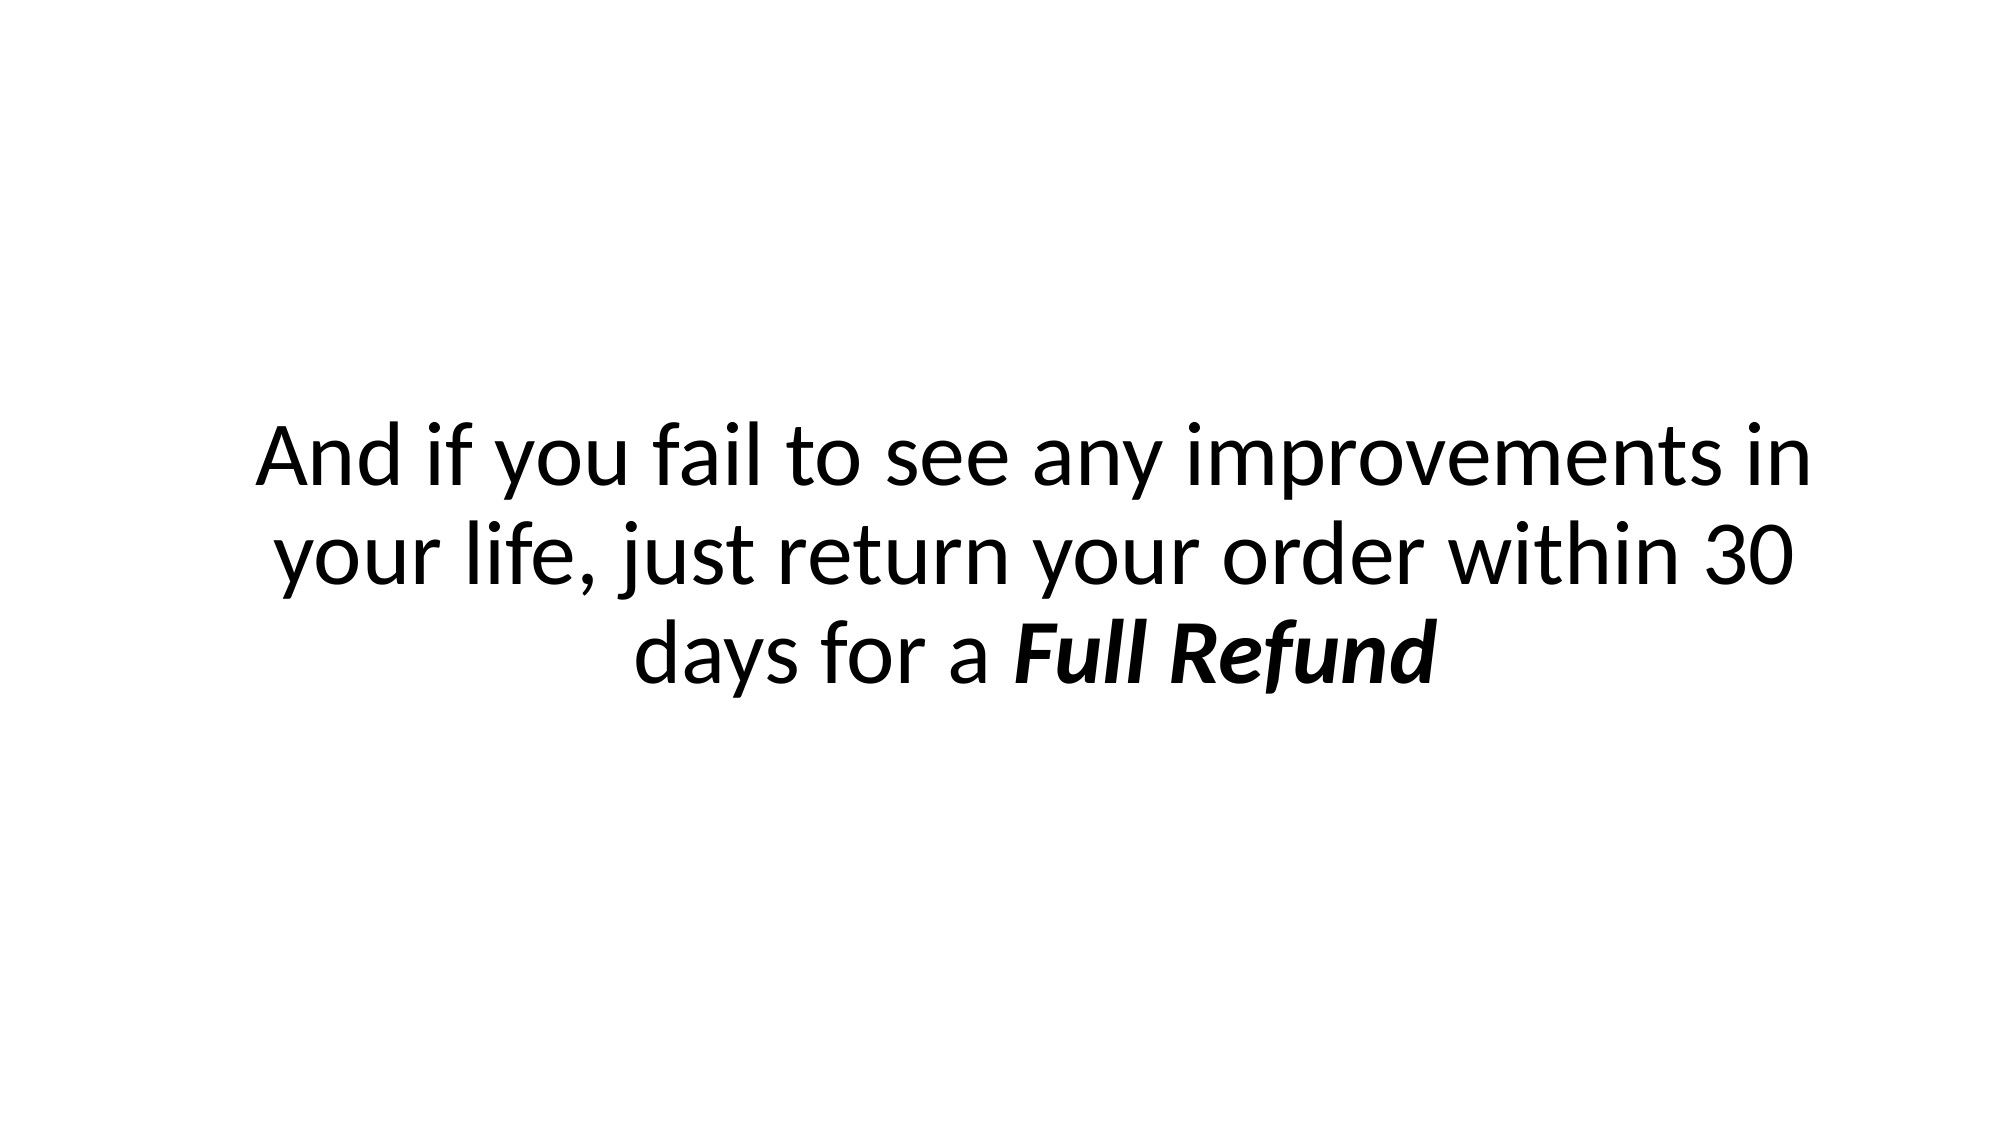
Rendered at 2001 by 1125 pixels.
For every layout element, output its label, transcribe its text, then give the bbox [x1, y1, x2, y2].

list And if you fail to see any improvements in your life, just return your order within 30 days for a Full Refund [173, 398, 1899, 960]
